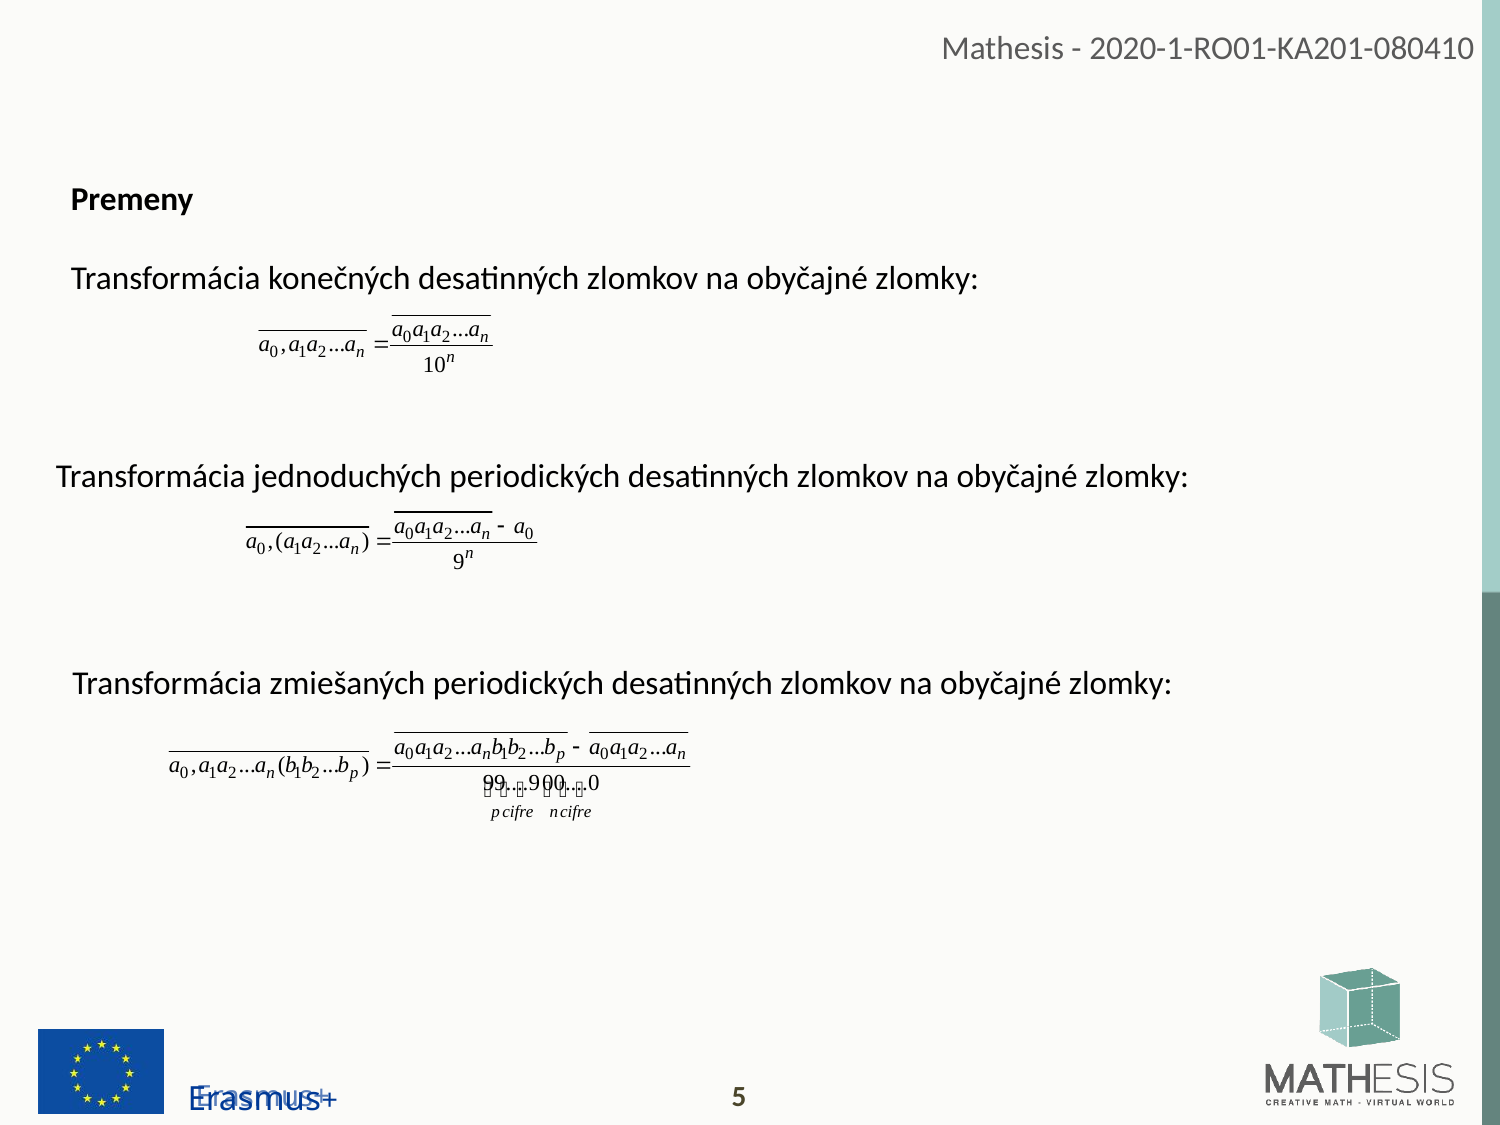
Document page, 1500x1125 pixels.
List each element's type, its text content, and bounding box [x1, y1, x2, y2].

text_box Transformácia jednoduchých periodických desatinných zlomkov na obyčajné zlomky: [40, 446, 1206, 502]
text_box Premeny Transformácia konečných desatinných zlomkov na obyčajné zlomky: [70, 151, 981, 322]
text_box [254, 309, 497, 379]
picture [38, 1029, 164, 1114]
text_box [164, 726, 695, 827]
text_box Transformácia zmiešaných periodických desatinných zlomkov na obyčajné zlomky: [57, 653, 1189, 709]
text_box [241, 506, 543, 576]
